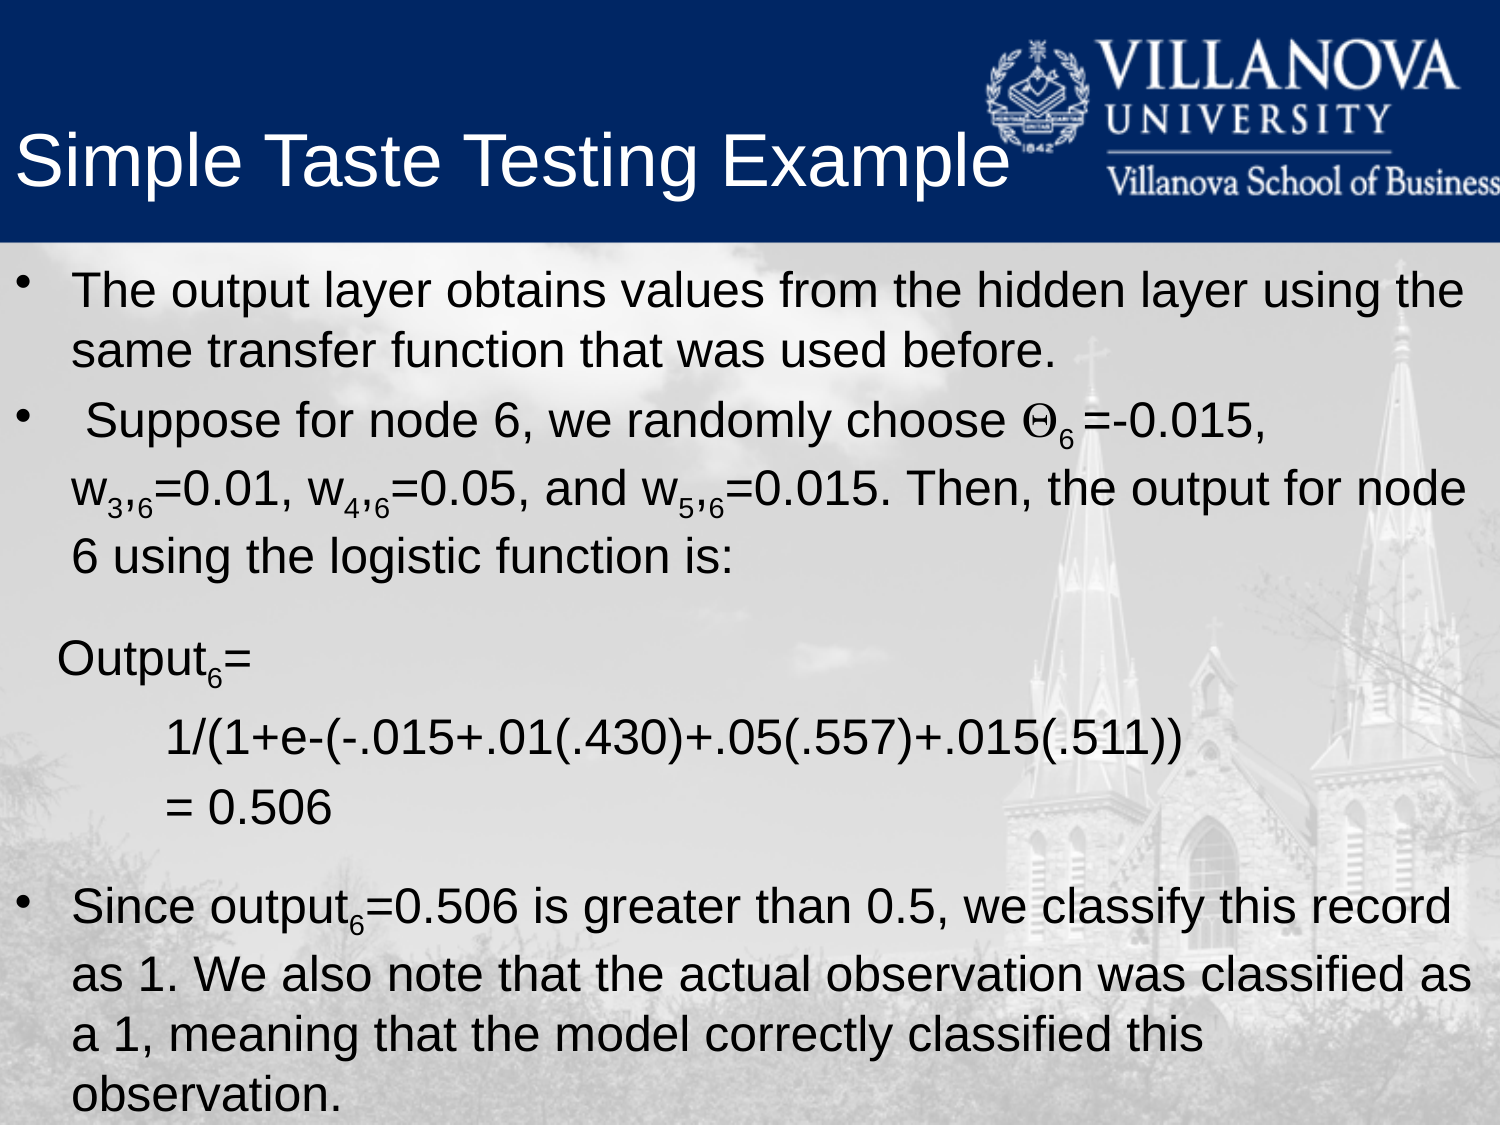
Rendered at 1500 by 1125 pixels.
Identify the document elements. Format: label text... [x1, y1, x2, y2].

picture [0, 0, 1500, 62]
text_box The output layer obtains values from the hidden layer using the same transfer function that was used before. Suppose for node 6, we randomly choose Q6 =-0.015, w3,6=0.01, w4,6=0.05, and w5,6=0.015. Then, the output for node 6 using the logistic function is: Output6= 1/(1+e-(-.015+.01(.430)+.05(.557)+.015(.511)) = 0.506 Since output6=0.506 is greater than 0.5, we classify this record as 1. We also note that the actual observation was classified as a 1, meaning that the model correctly classified this observation. [0, 250, 1500, 925]
text_box Simple Taste Testing Example [0, 62, 1500, 250]
picture [0, 925, 1500, 1125]
